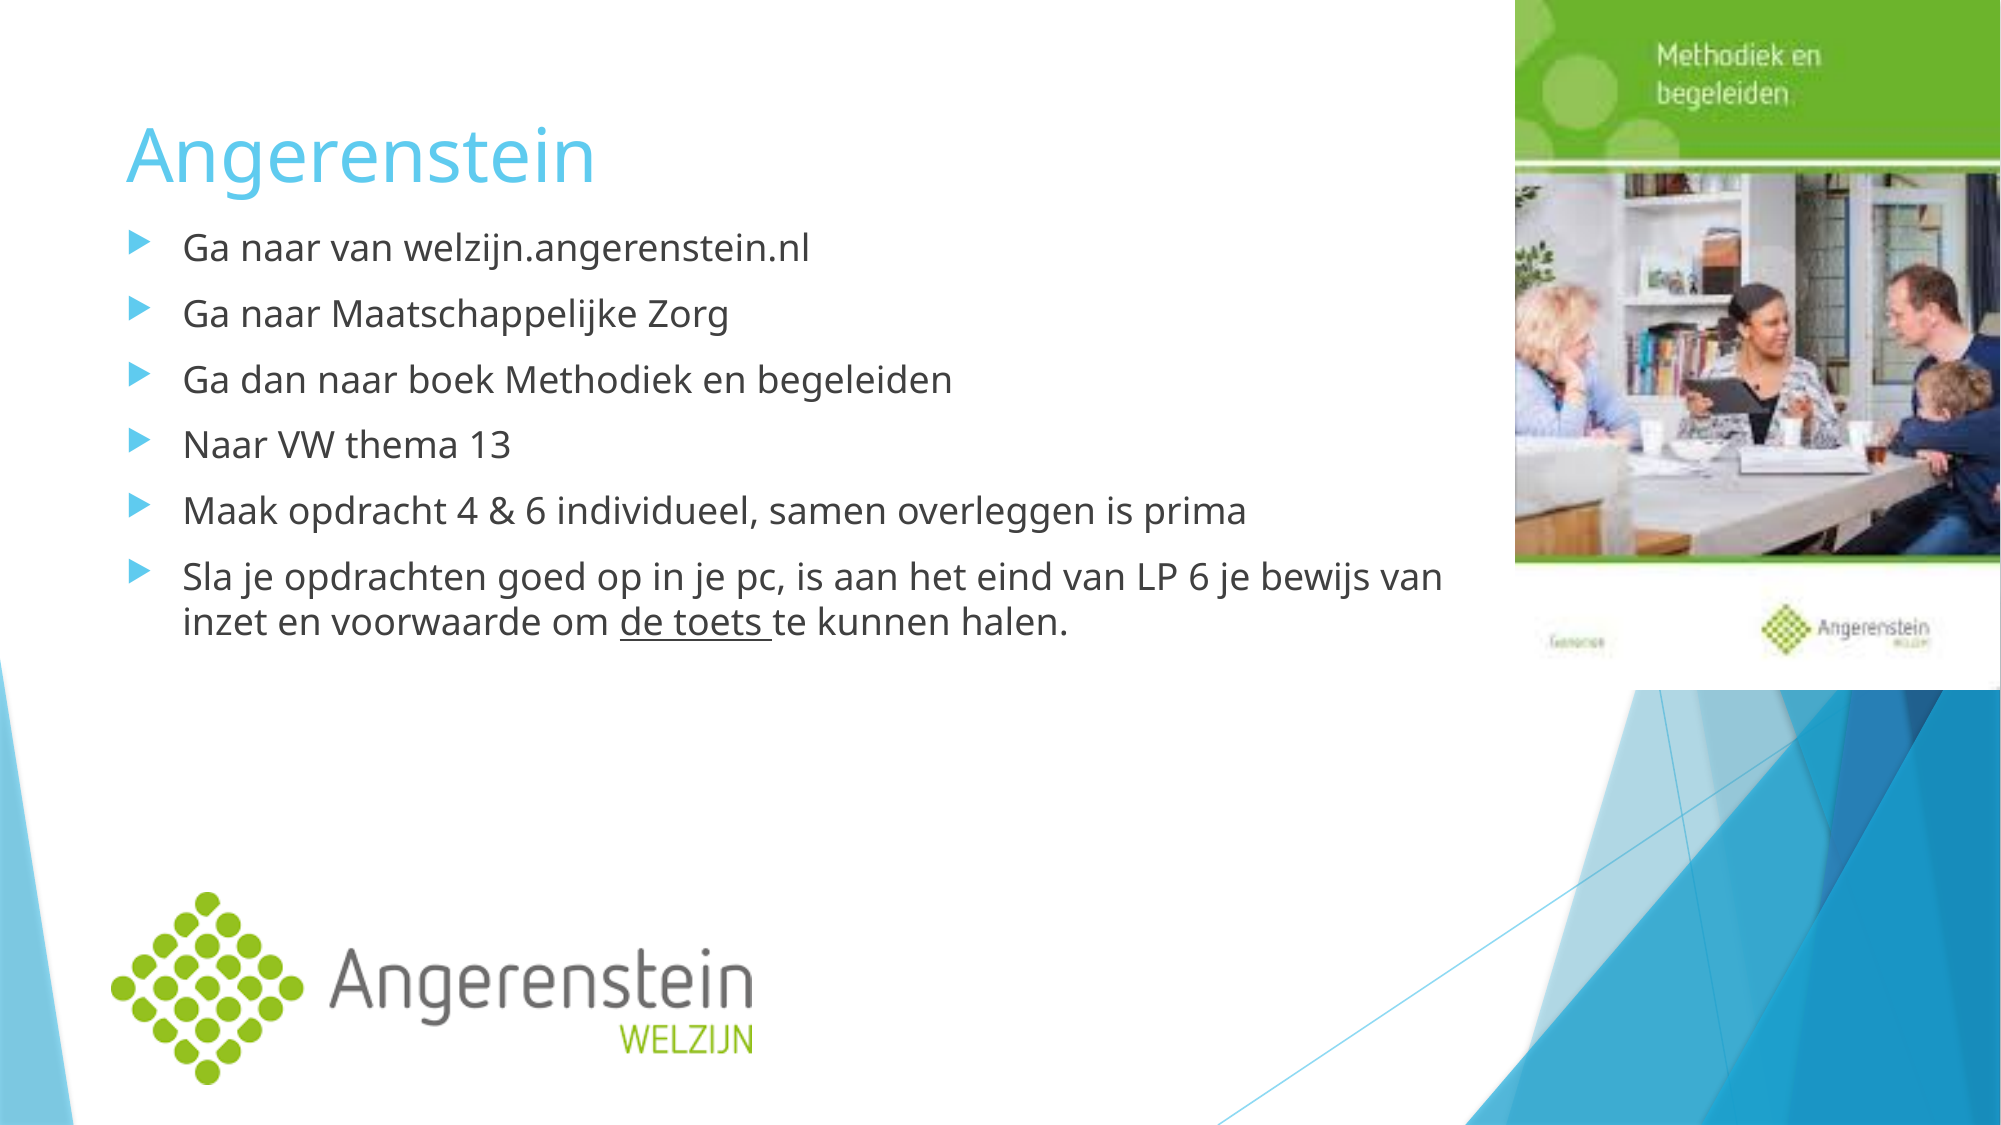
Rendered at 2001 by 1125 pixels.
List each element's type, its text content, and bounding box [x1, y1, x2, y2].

picture [110, 892, 753, 1086]
title Angerenstein [111, 99, 1510, 216]
list Ga naar van welzijn.angerenstein.nl Ga naar Maatschappelijke Zorg Ga dan naar boek Methodiek en begeleiden Naar VW thema 13 Maak opdracht 4 & 6 individueel, samen overleggen is prima Sla je opdrachten goed op in je pc, is aan het eind van LP 6 je bewijs van inzet en voorwaarde om de toets te kunnen halen. [111, 216, 1522, 853]
picture [1515, 0, 2000, 691]
